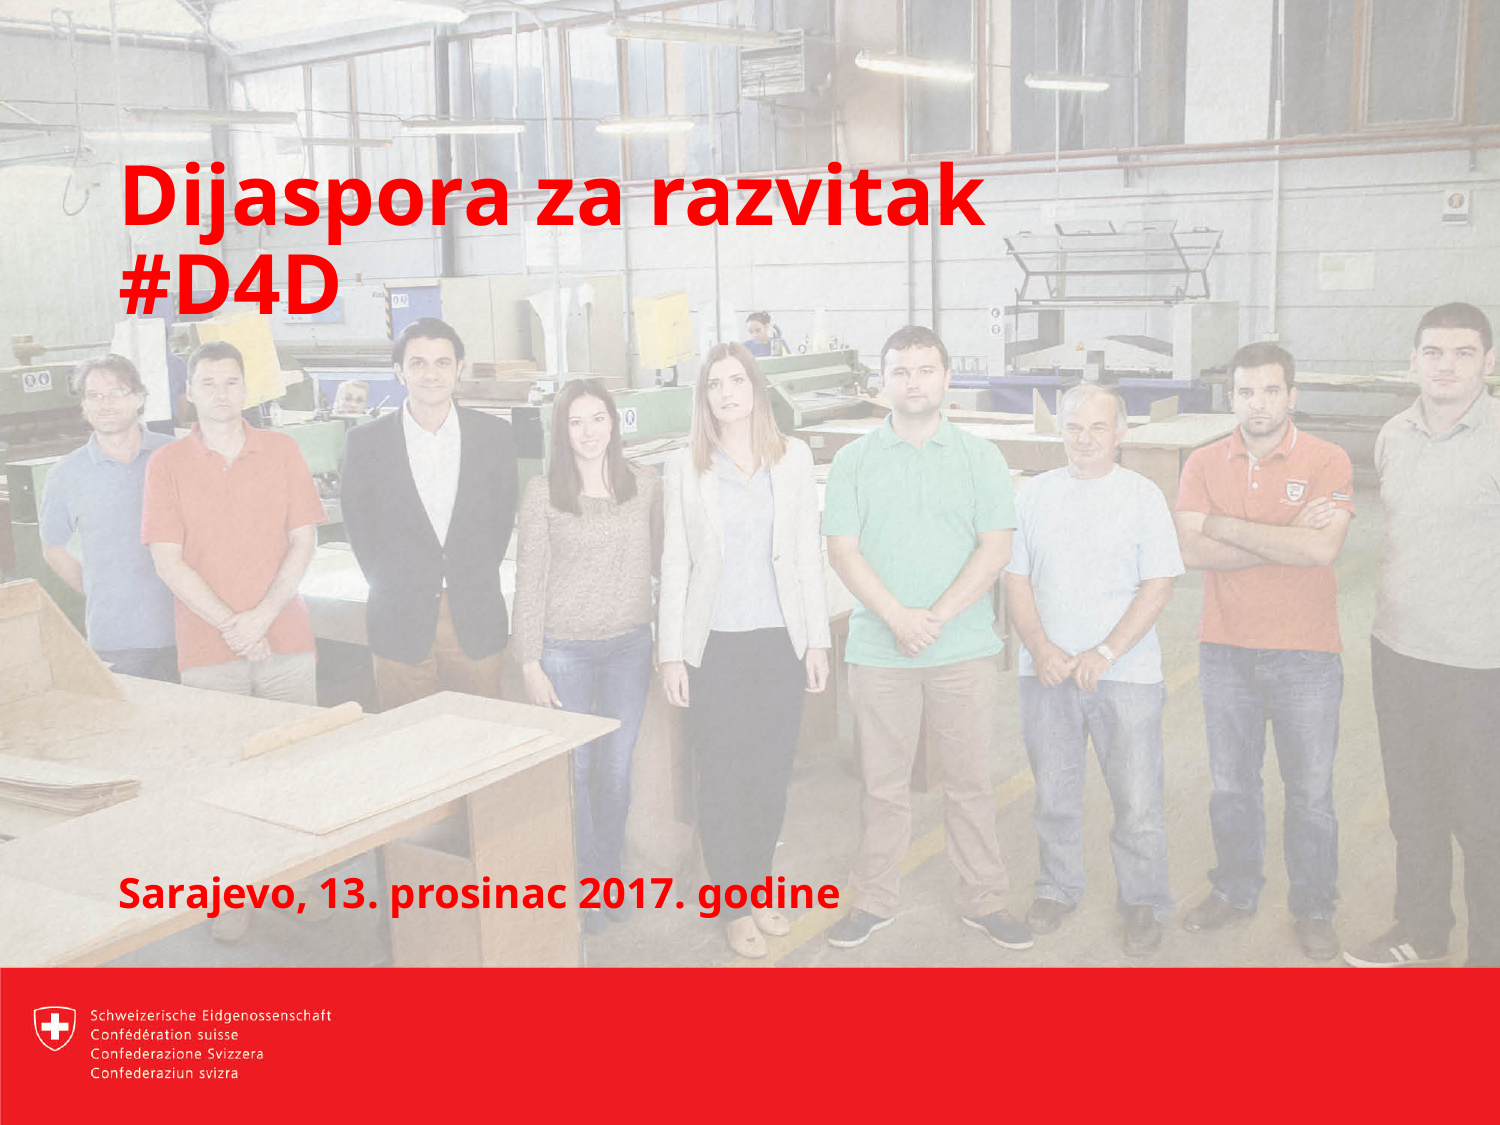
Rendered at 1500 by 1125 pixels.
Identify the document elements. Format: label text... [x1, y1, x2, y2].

title Dijaspora za razvitak #D4D Sarajevo, 13. prosinac 2017. godine [103, 74, 1388, 925]
picture [0, 0, 1500, 1125]
